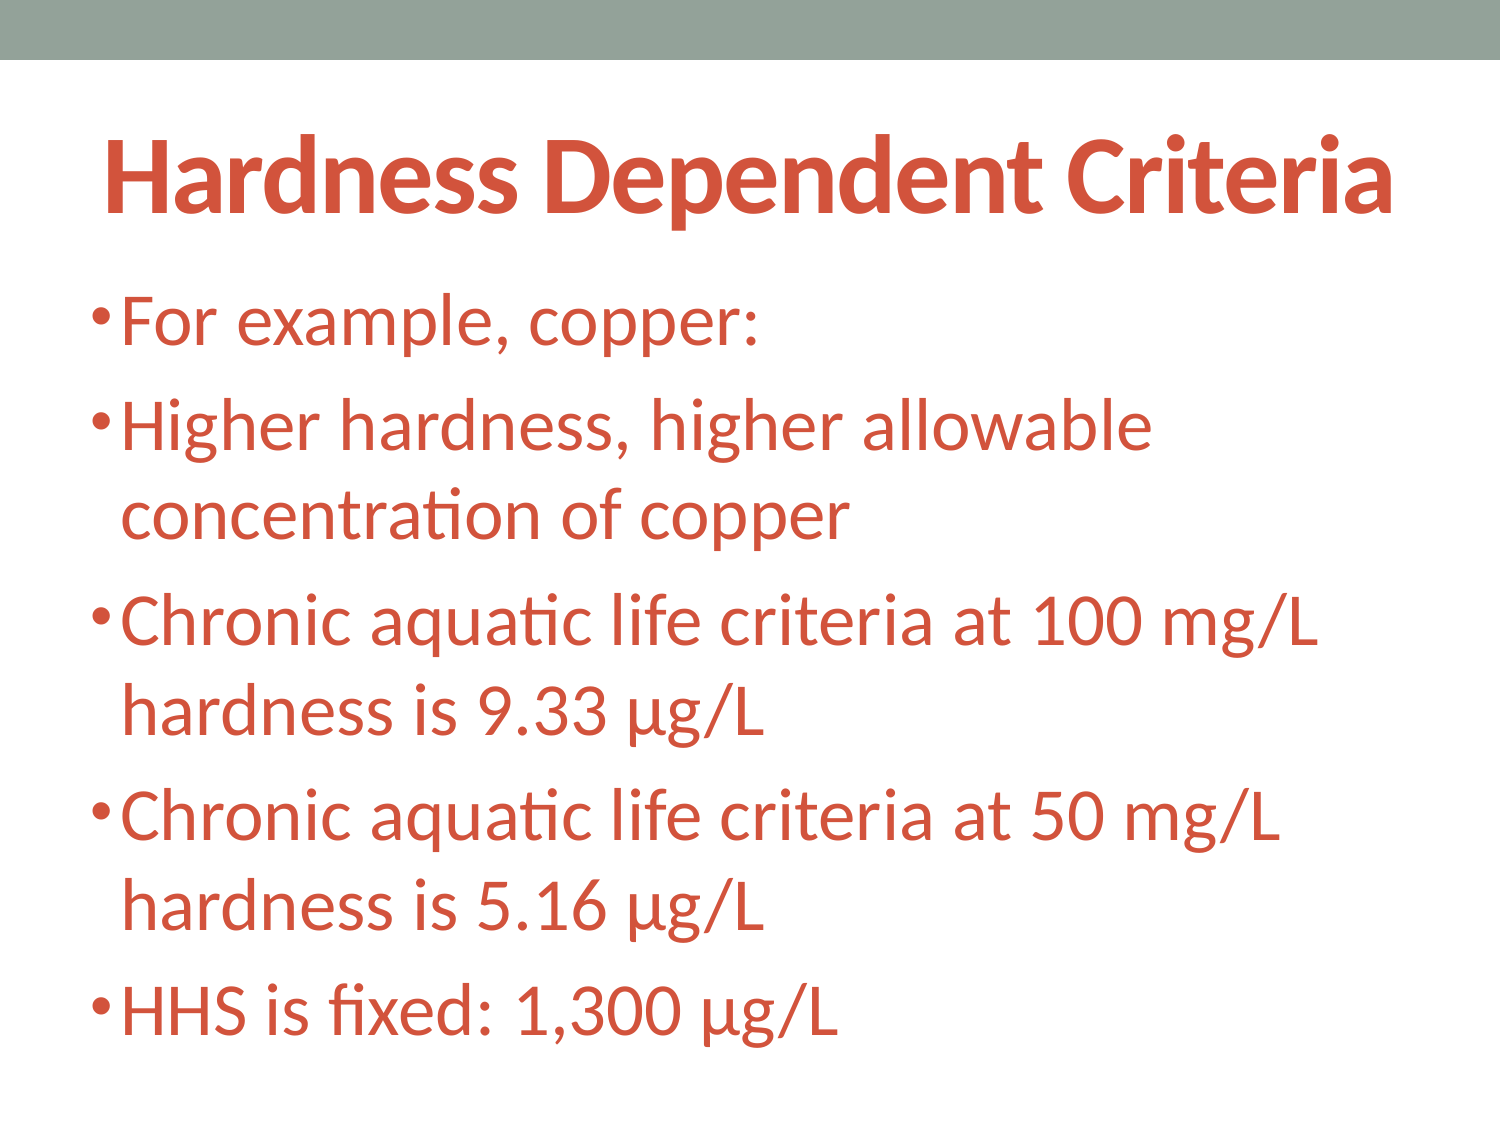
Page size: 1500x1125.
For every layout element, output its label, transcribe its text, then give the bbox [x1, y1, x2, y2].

title Hardness Dependent Criteria [75, 87, 1425, 250]
list For example, copper: Higher hardness, higher allowable concentration of copper Chronic aquatic life criteria at 100 mg/L hardness is 9.33 µg/L Chronic aquatic life criteria at 50 mg/L hardness is 5.16 µg/L HHS is fixed: 1,300 µg/L [75, 262, 1425, 1063]
